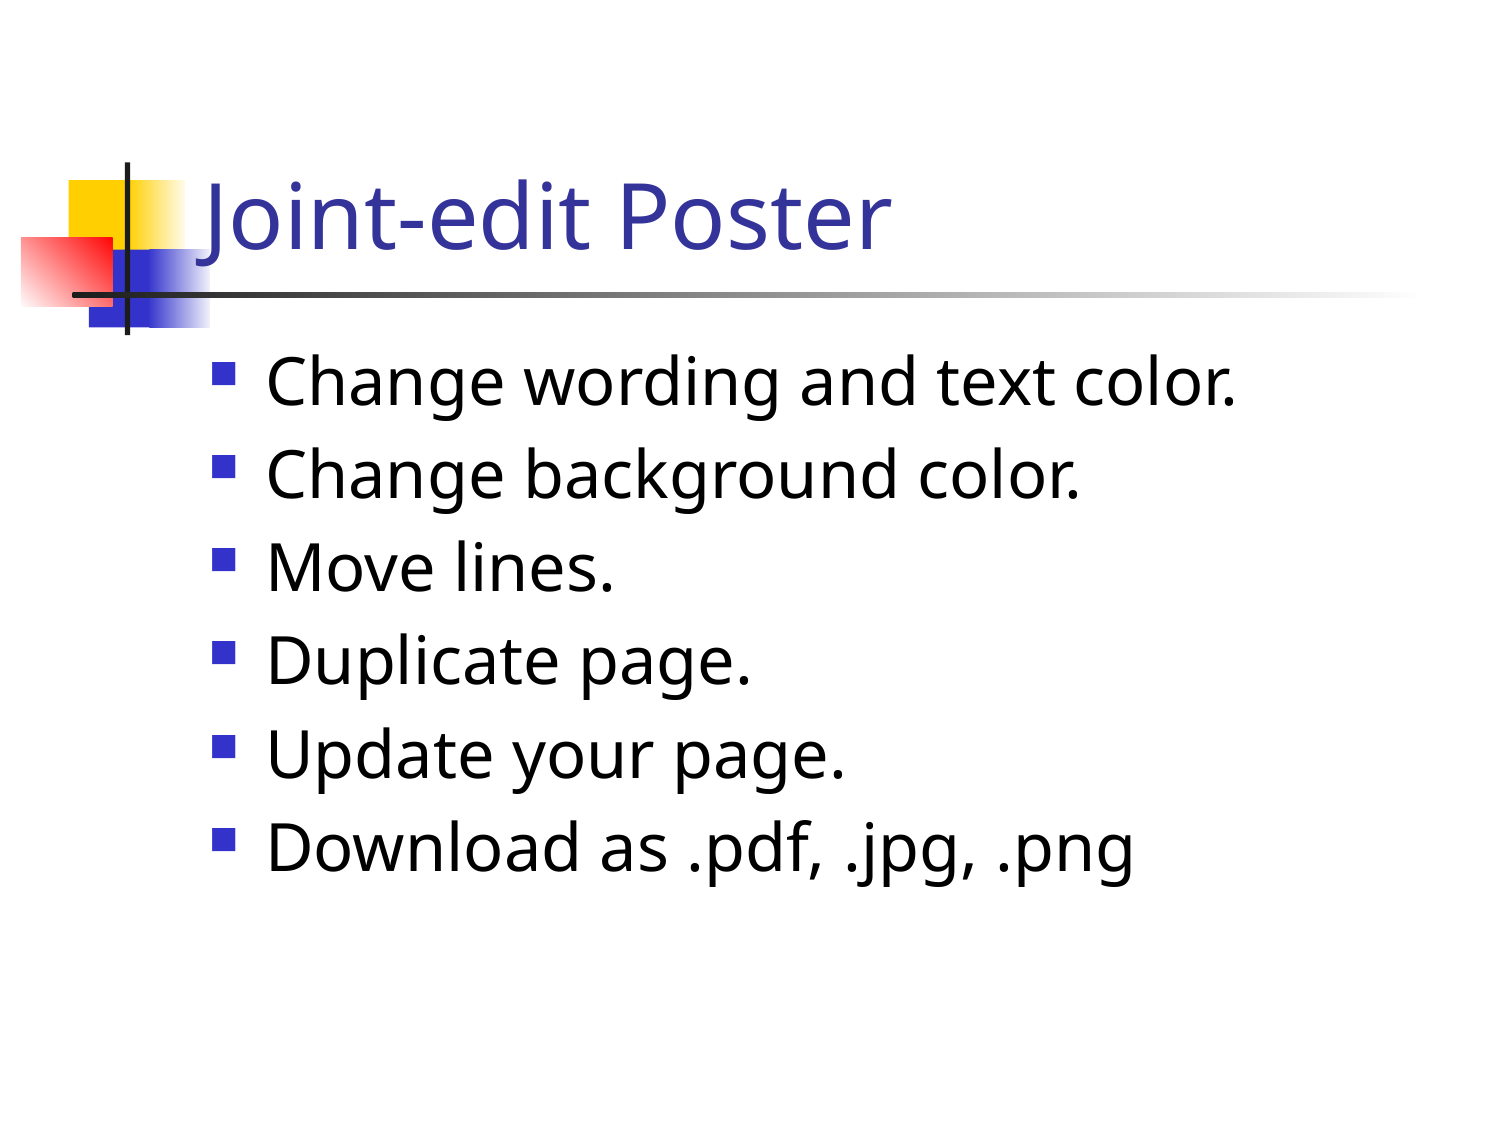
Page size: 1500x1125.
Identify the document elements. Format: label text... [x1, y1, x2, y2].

title Joint-edit Poster [188, 34, 1468, 276]
list Change wording and text color. Change background color. Move lines. Duplicate page. Update your page. Download as .pdf, .jpg, .png [193, 330, 1470, 1007]
